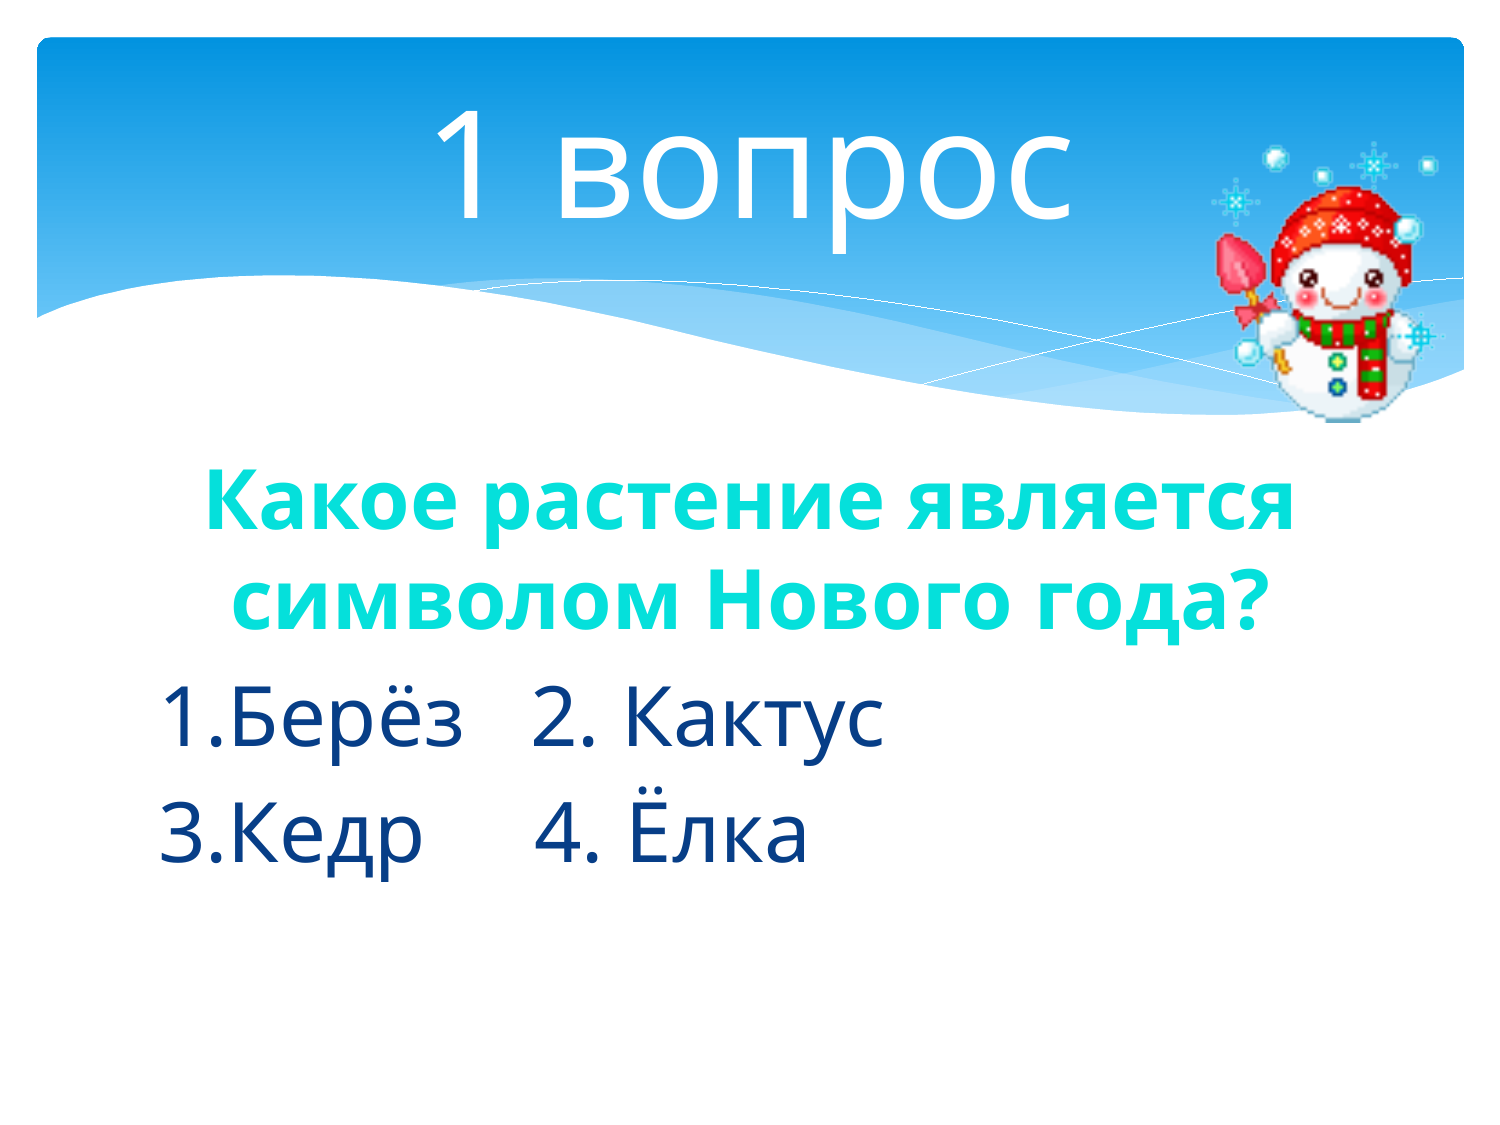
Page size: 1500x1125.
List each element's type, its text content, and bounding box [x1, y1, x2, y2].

picture [1210, 140, 1457, 424]
title 1 вопрос [75, 55, 1425, 261]
list Какое растение является символом Нового года? 1.Берёз 2. Кактус 3.Кедр 4. Ёлка [143, 438, 1359, 1005]
